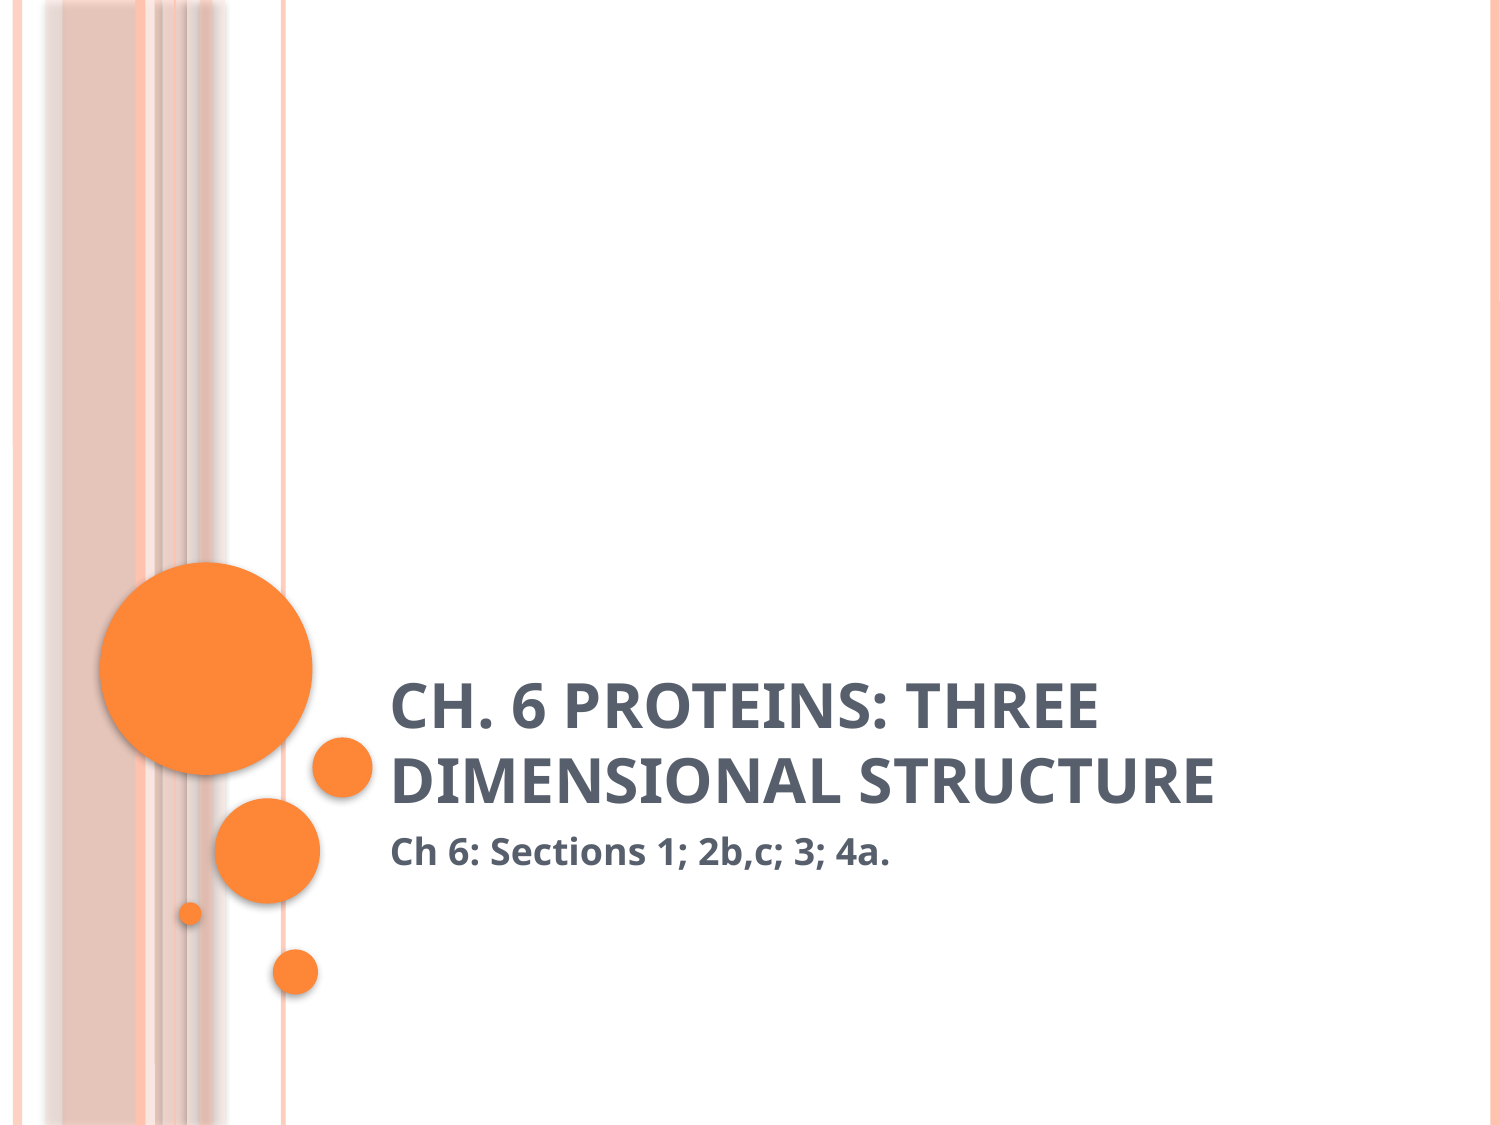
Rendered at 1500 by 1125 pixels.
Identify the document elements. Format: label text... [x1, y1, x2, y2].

title Ch. 6 Proteins: Three Dimensional Structure [375, 512, 1388, 820]
subtitle Ch 6: Sections 1; 2b,c; 3; 4a. [375, 820, 1388, 1046]
